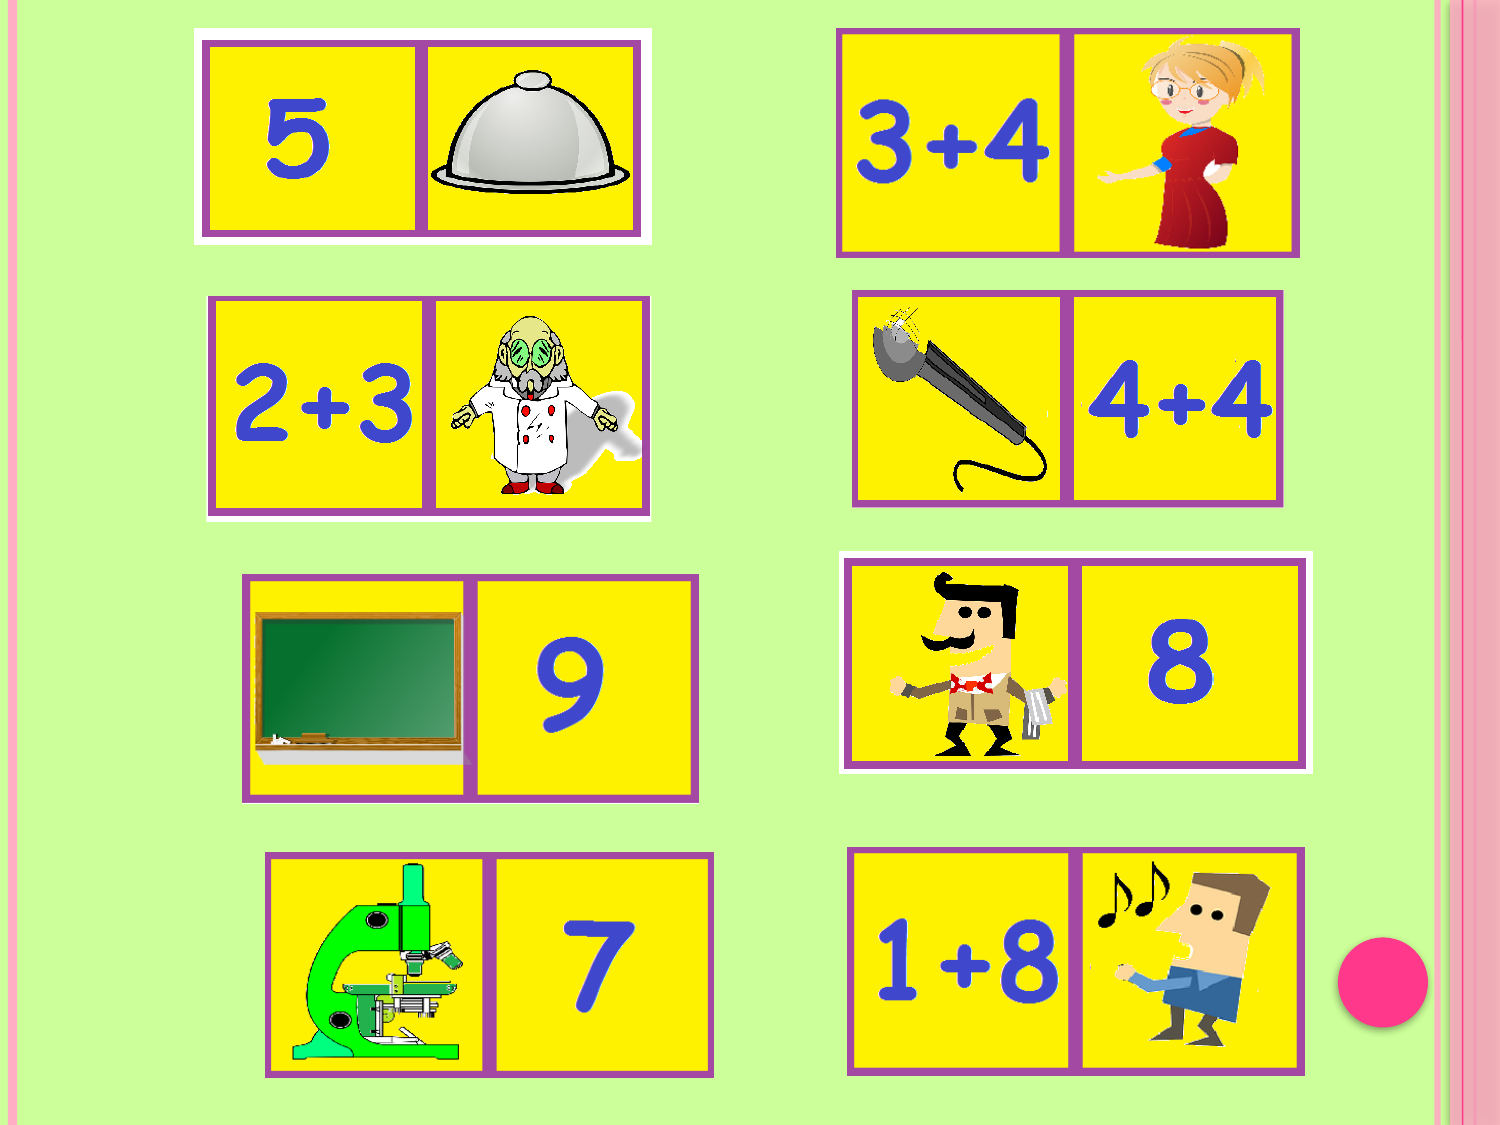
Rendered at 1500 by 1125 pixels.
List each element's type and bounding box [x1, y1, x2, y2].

picture [205, 295, 652, 523]
picture [846, 847, 1306, 1077]
picture [241, 573, 700, 805]
picture [839, 550, 1313, 775]
picture [852, 290, 1284, 508]
picture [265, 851, 715, 1078]
picture [194, 27, 652, 245]
picture [835, 28, 1300, 259]
